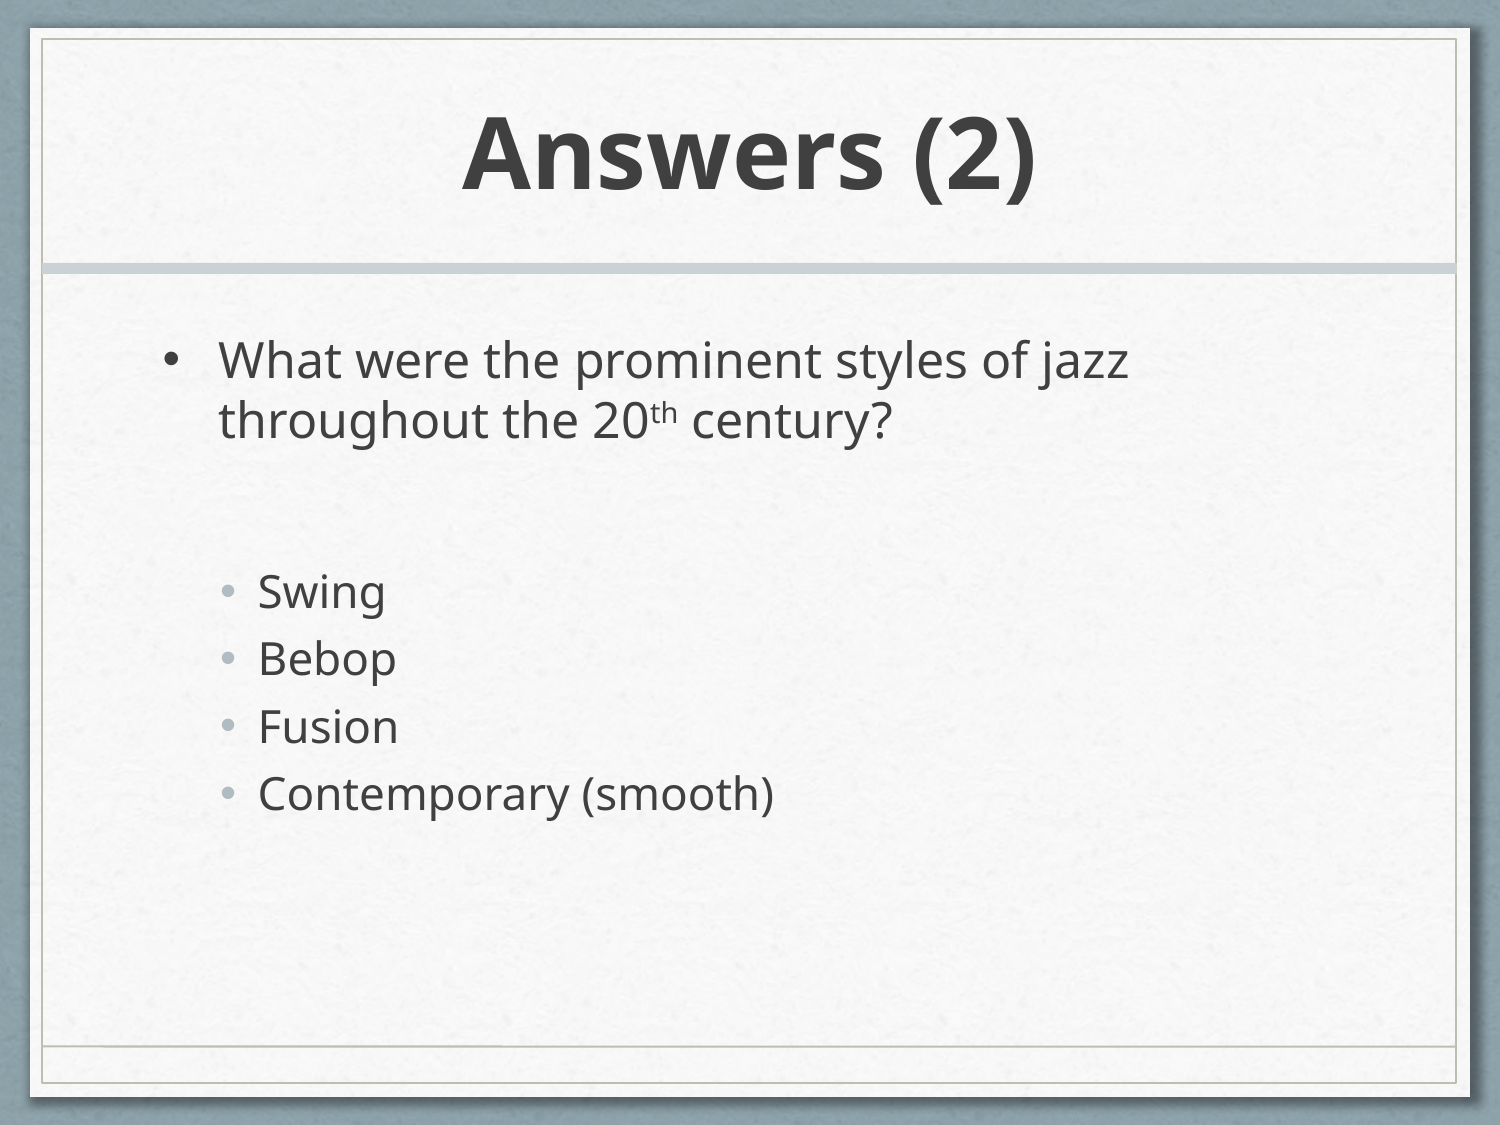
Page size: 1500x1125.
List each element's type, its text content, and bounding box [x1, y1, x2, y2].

picture [30, 28, 1470, 1097]
title Answers (2) [147, 40, 1353, 260]
list What were the prominent styles of jazz throughout the 20th century? Swing Bebop Fusion Contemporary (smooth) [147, 320, 1353, 1002]
